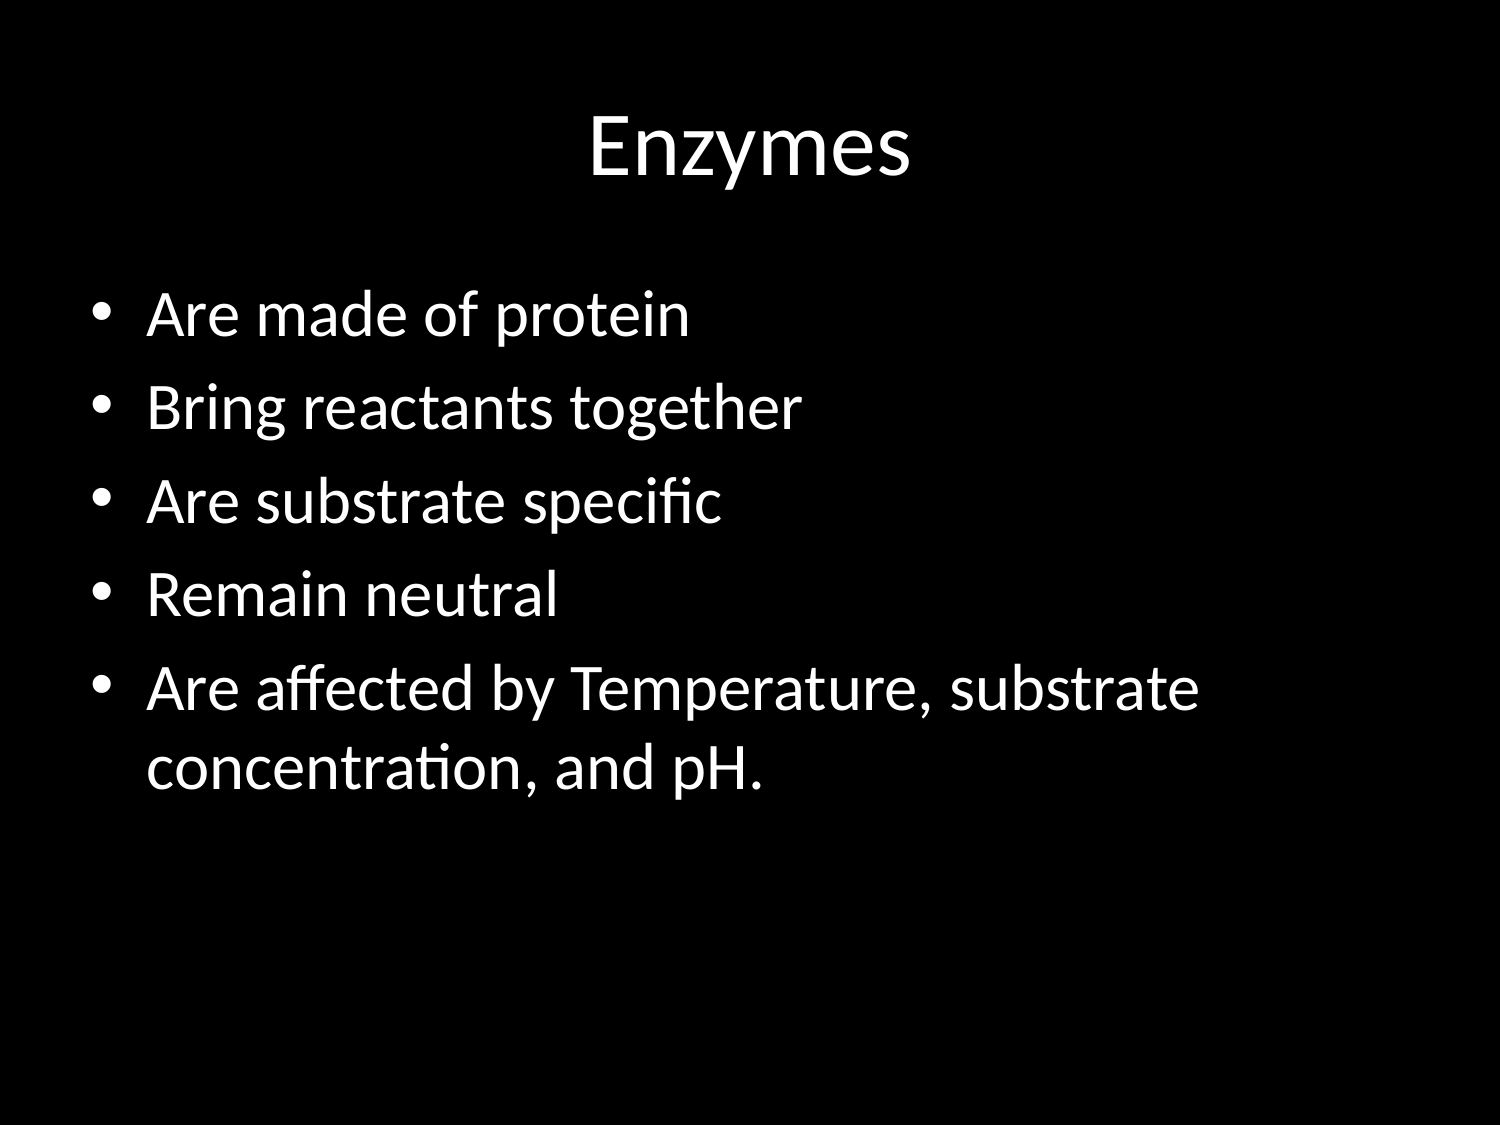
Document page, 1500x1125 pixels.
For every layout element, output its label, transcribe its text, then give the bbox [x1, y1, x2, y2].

title Enzymes [75, 45, 1425, 233]
list Are made of protein Bring reactants together Are substrate specific Remain neutral Are affected by Temperature, substrate concentration, and pH. [75, 262, 1425, 1005]
